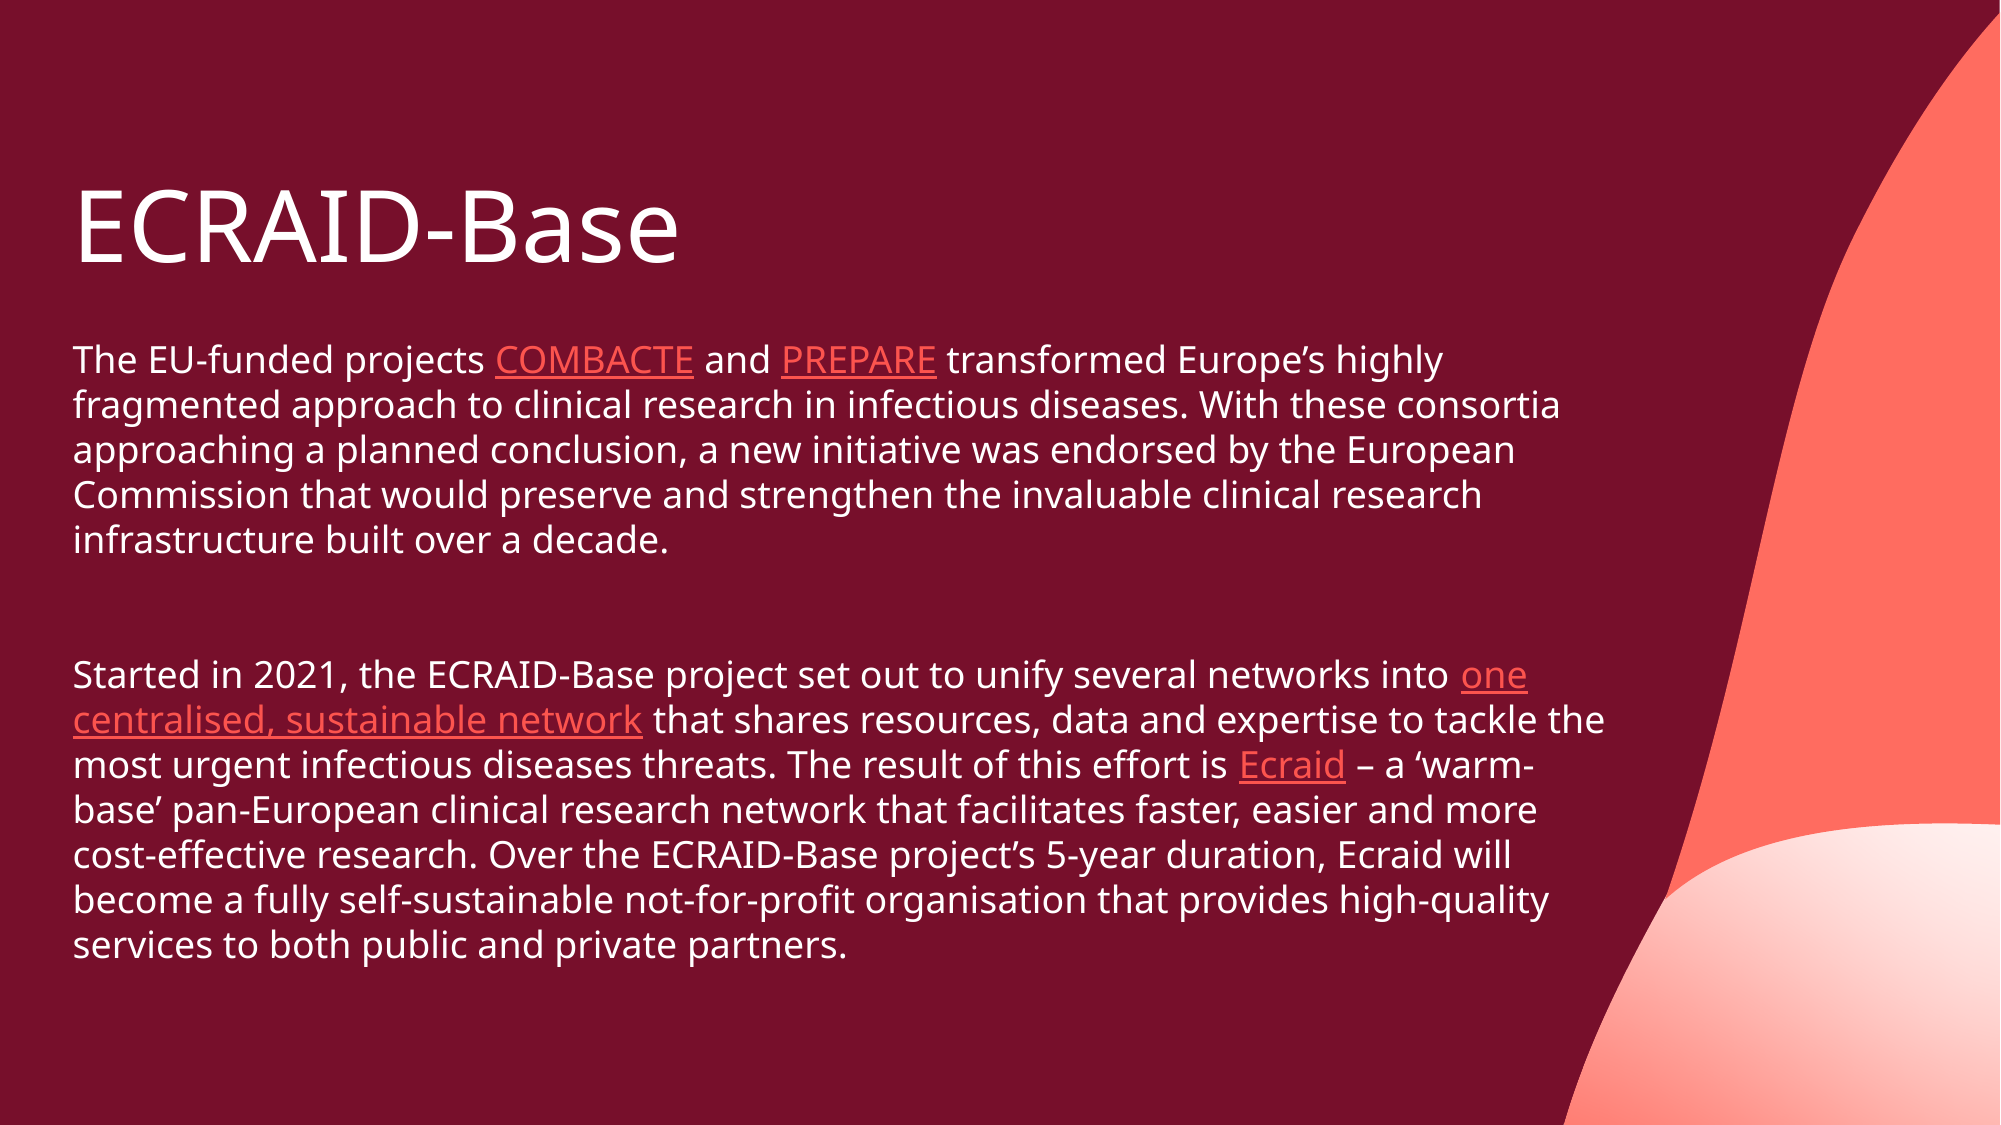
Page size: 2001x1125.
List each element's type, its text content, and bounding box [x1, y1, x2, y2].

title ECRAID-Base [72, 70, 1566, 284]
list The EU-funded projects COMBACTE and PREPARE transformed Europe’s highly fragmented approach to clinical research in infectious diseases. With these consortia approaching a planned conclusion, a new initiative was endorsed by the European Commission that would preserve and strengthen the invaluable clinical research infrastructure built over a decade. Started in 2021, the ECRAID-Base project set out to unify several networks into one centralised, sustainable network that shares resources, data and expertise to tackle the most urgent infectious diseases threats. The result of this effort is Ecraid – a ‘warm-base’ pan-European clinical research network that facilitates faster, easier and more cost-effective research. Over the ECRAID-Base project’s 5-year duration, Ecraid will become a fully self-sustainable not-for-profit organisation that provides high-quality services to both public and private partners. [72, 335, 1609, 970]
picture [1563, 824, 2000, 1125]
